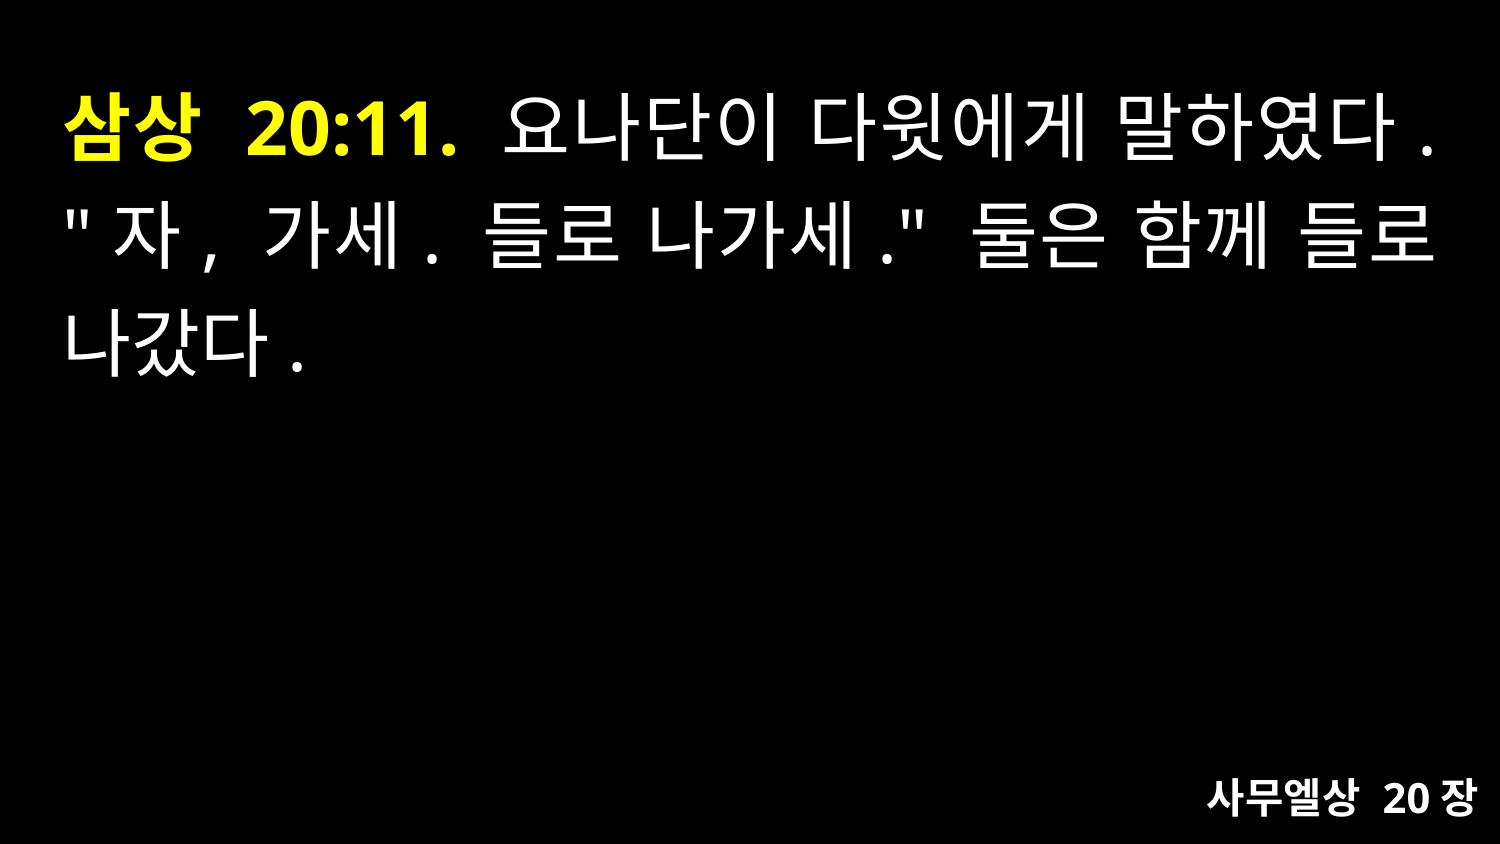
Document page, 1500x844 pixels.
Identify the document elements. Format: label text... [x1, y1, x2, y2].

title 삼상 20:11. 요나단이 다윗에게 말하였다. "자, 가세. 들로 나가세." 둘은 함께 들로 나갔다. [0, 0, 1500, 844]
subtitle 사무엘상 20장 [916, 770, 1500, 844]
